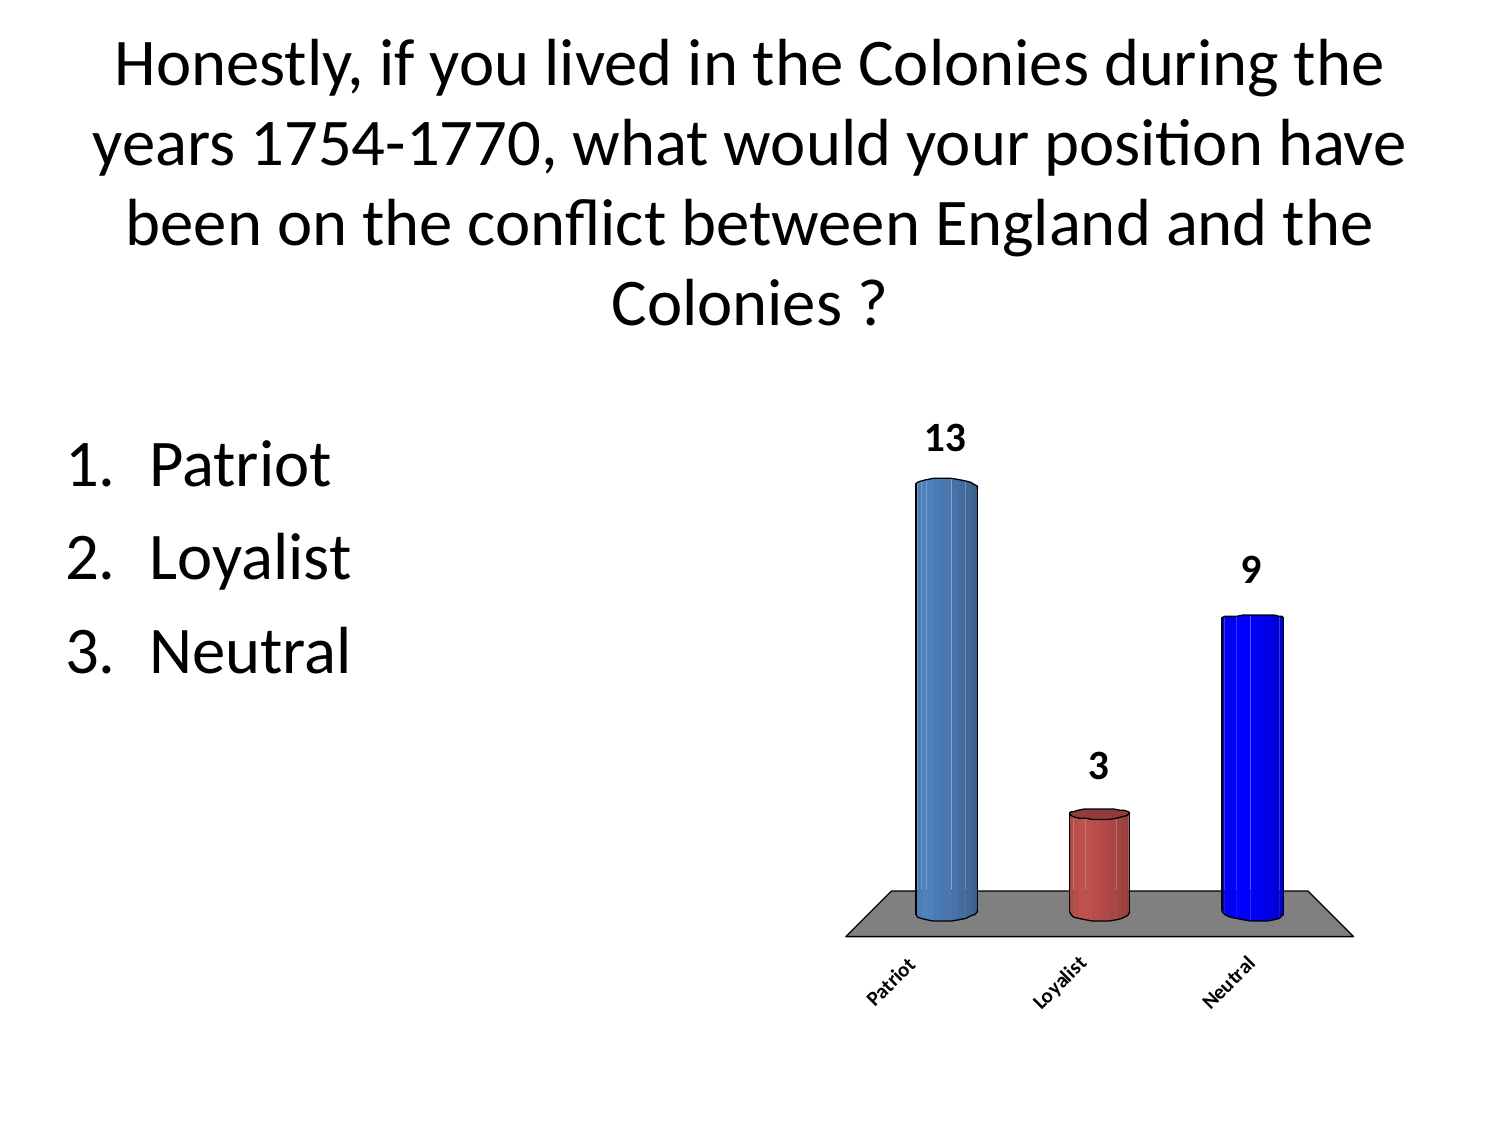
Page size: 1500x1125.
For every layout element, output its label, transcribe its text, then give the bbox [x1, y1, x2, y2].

title Honestly, if you lived in the Colonies during the years 1754-1770, what would your position have been on the conflict between England and the Colonies ? [75, 45, 1425, 313]
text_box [762, 362, 1388, 1066]
list Patriot Loyalist Neutral [50, 412, 725, 1013]
